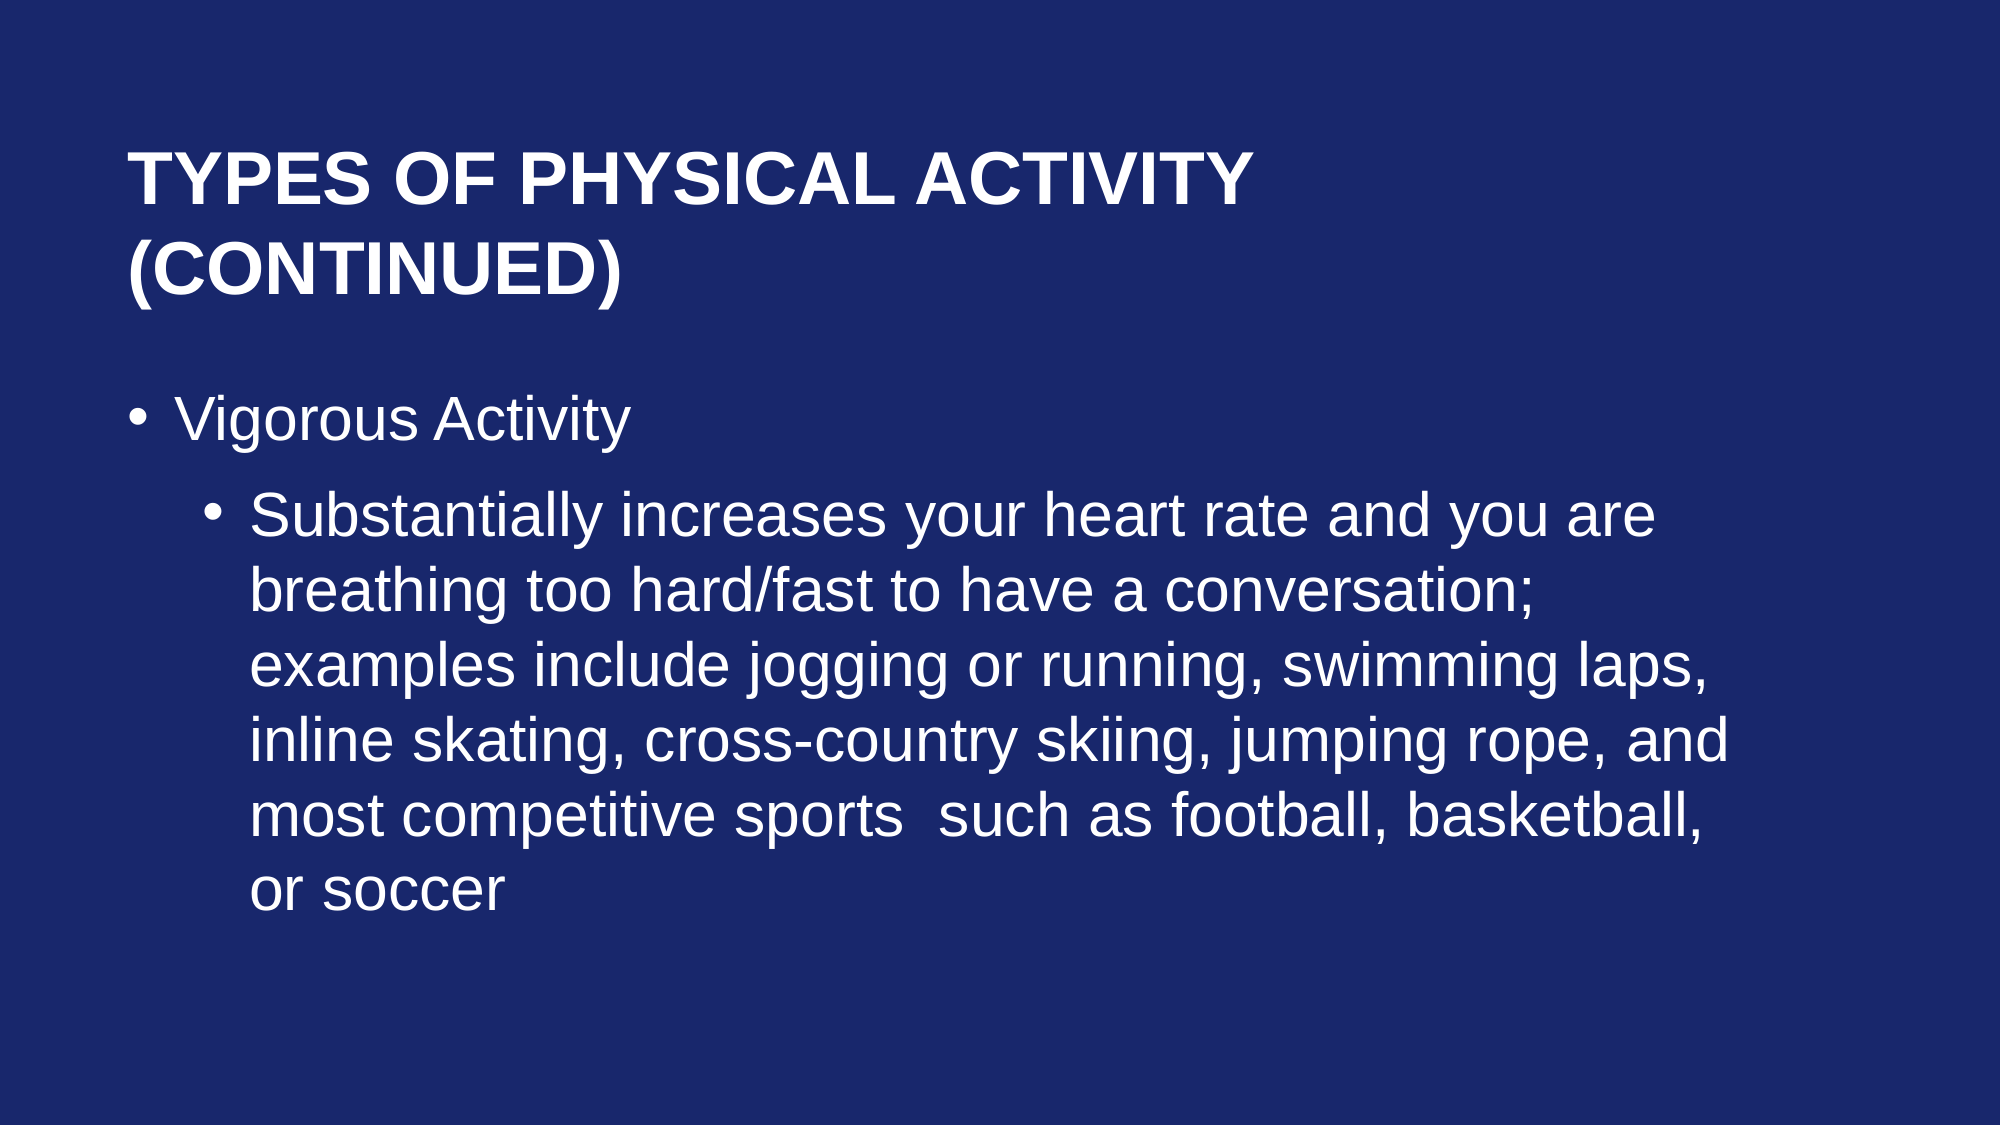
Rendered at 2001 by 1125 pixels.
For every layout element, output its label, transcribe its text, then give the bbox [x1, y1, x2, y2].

list Vigorous Activity Substantially increases your heart rate and you are breathing too hard/fast to have a conversation; examples include jogging or running, swimming laps, inline skating, cross-country skiing, jumping rope, and most competitive sports such as football, basketball, or soccer [112, 351, 1775, 950]
title Types of physical activity (continued) [112, 99, 1775, 339]
